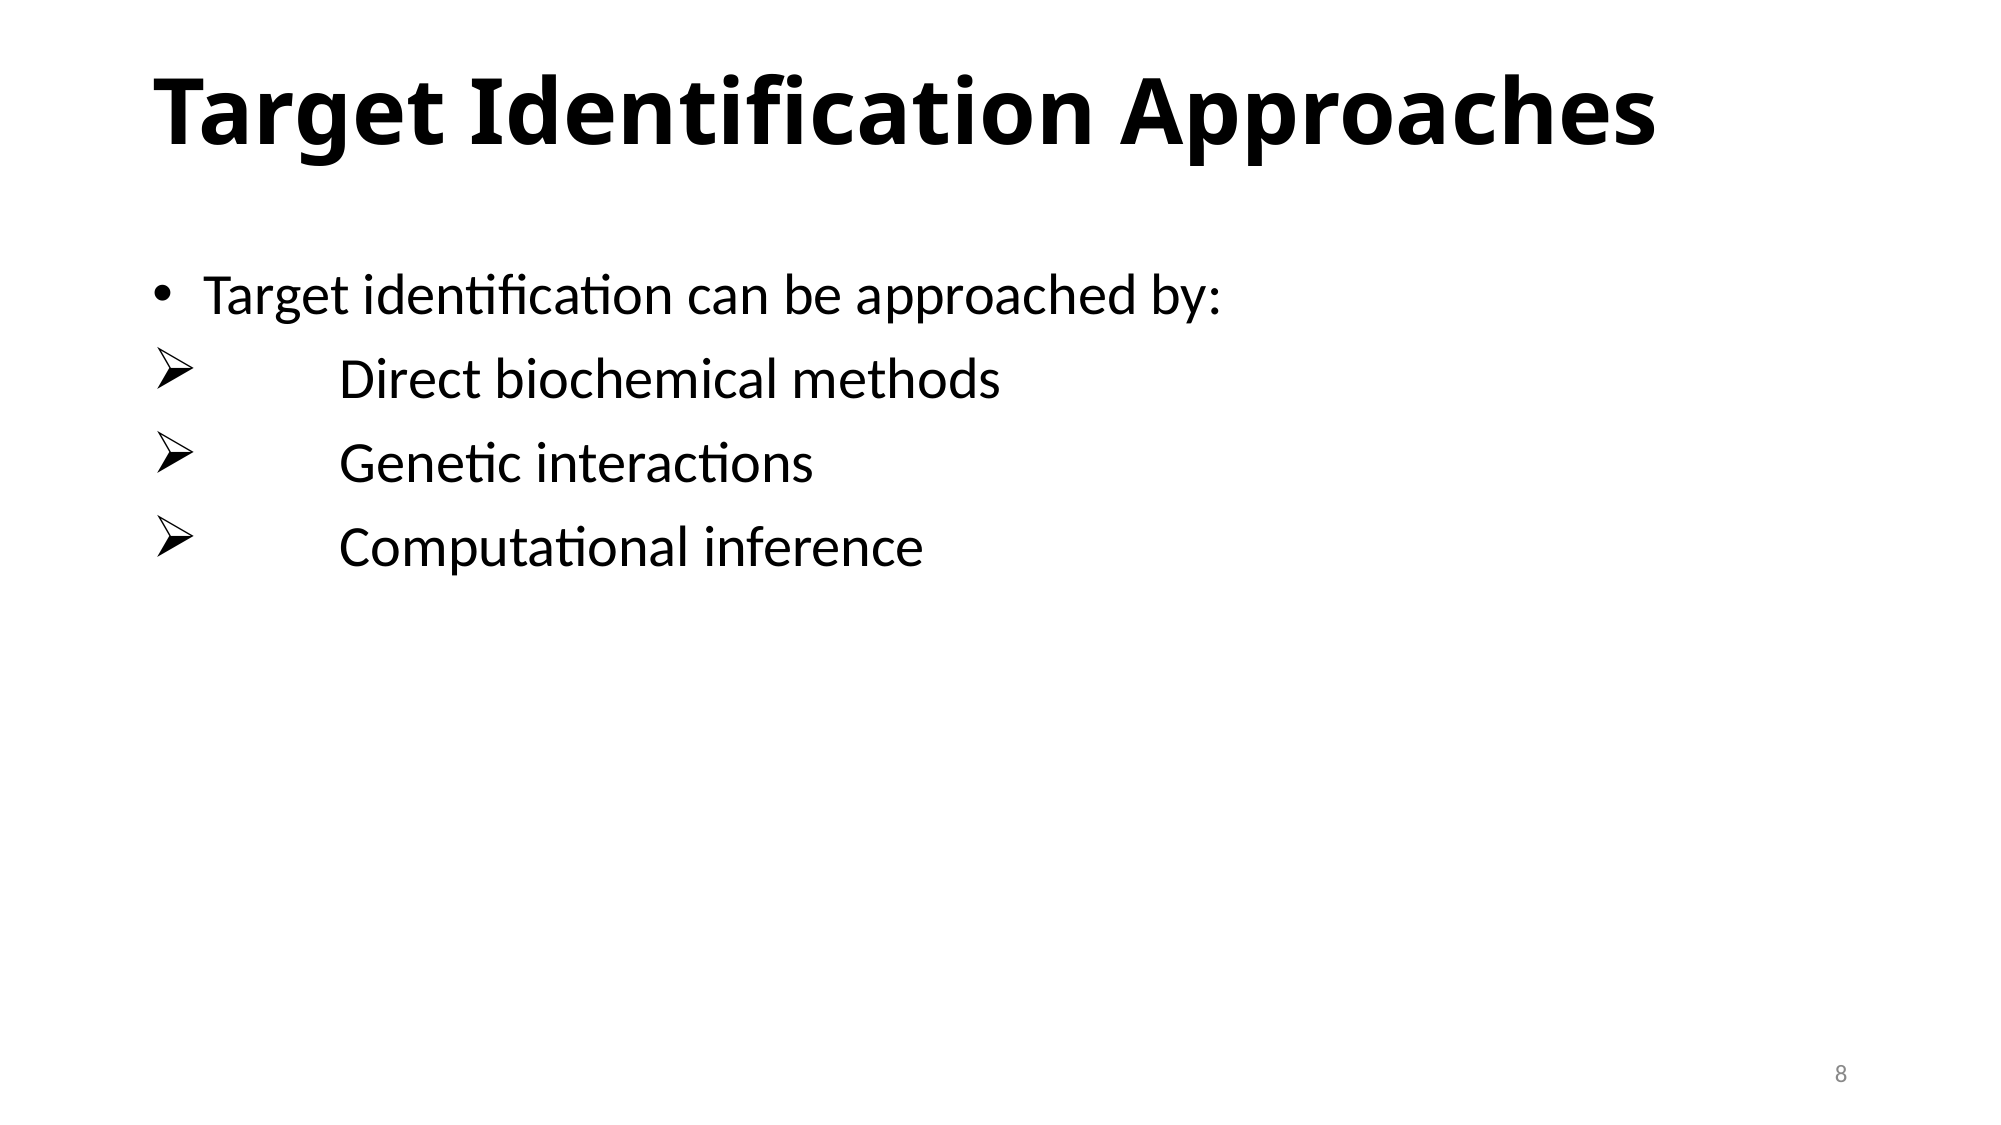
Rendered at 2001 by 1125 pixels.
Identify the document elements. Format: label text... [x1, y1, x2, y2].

title Target Identification Approaches [137, 34, 1863, 196]
slide_number 8 [1412, 1042, 1863, 1103]
list Target identification can be approached by: Direct biochemical methods Genetic interactions Computational inference [137, 256, 1863, 1014]
